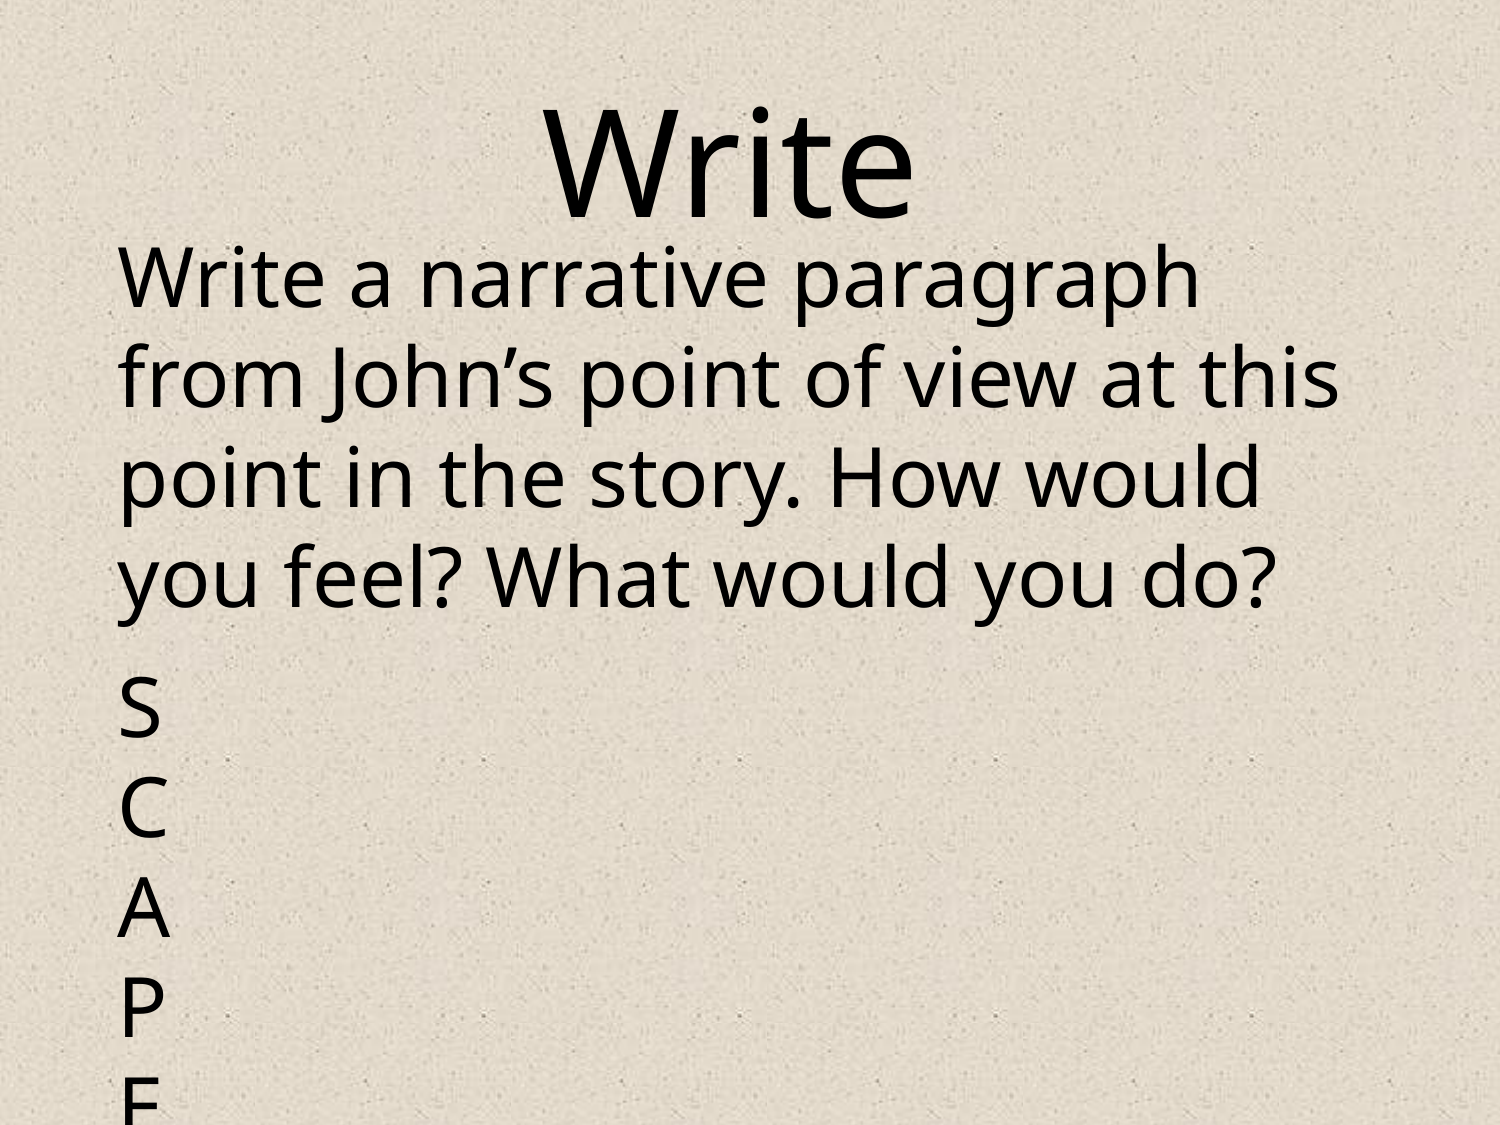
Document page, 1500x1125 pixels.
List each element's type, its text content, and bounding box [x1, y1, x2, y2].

text_box Write a narrative paragraph from John’s point of view at this point in the story. How would you feel? What would you do? S C A P E [103, 216, 1397, 1125]
title Write [103, 59, 1397, 216]
picture [0, 0, 1500, 1125]
